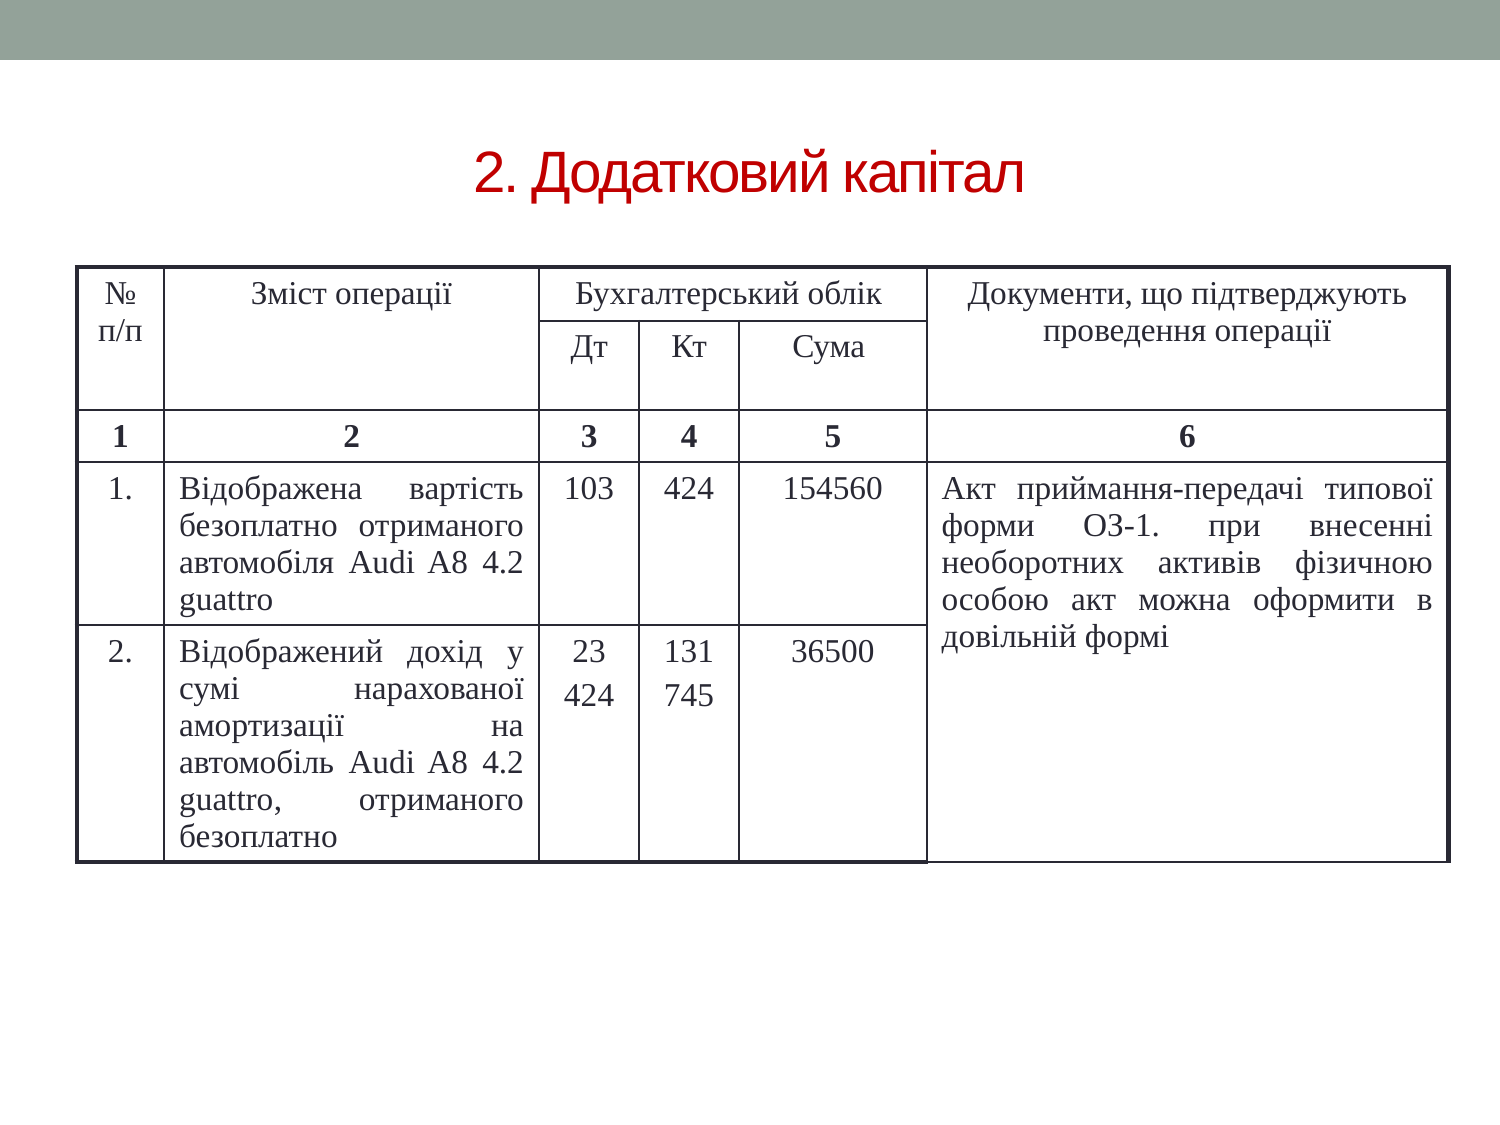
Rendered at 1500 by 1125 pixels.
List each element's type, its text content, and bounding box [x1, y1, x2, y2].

table_cell Кт [640, 322, 738, 409]
title 2. Додатковий капітал [75, 87, 1425, 250]
table_cell 1. [79, 463, 163, 624]
table_header Документи, що підтверджують проведення операції [928, 269, 1446, 409]
table_cell Відображений дохід у сумі нарахованої амортизації на автомобіль Audi A8 4.2 guattro, отриманого безоплатно [165, 626, 538, 860]
table_cell 154560 [740, 463, 926, 624]
table_cell 36500 [740, 626, 926, 860]
table_cell 2 [165, 411, 538, 461]
table_cell 424 [640, 463, 738, 624]
table_cell Сума [740, 322, 926, 409]
table_header Зміст операції [165, 269, 538, 409]
table_cell 6 [928, 411, 1446, 461]
table_cell Відображена вартість безоплатно отриманого автомобіля Audi A8 4.2 guattro [165, 463, 538, 624]
table_cell 1 [79, 411, 163, 461]
table_cell 23 424 [540, 626, 638, 860]
table_cell 5 [740, 411, 926, 461]
table_cell 2. [79, 626, 163, 860]
table_cell Акт приймання-передачі типової форми ОЗ-1. при внесенні необоротних активів фізичною особою акт можна оформити в довільній формі [928, 463, 1446, 861]
table_cell 4 [640, 411, 738, 461]
table_header № п/п [79, 269, 163, 409]
table_cell 131 745 [640, 626, 738, 860]
table_cell 103 [540, 463, 638, 624]
table_cell 3 [540, 411, 638, 461]
table_cell Дт [540, 322, 638, 409]
table_header Бухгалтерський облік [540, 269, 926, 320]
